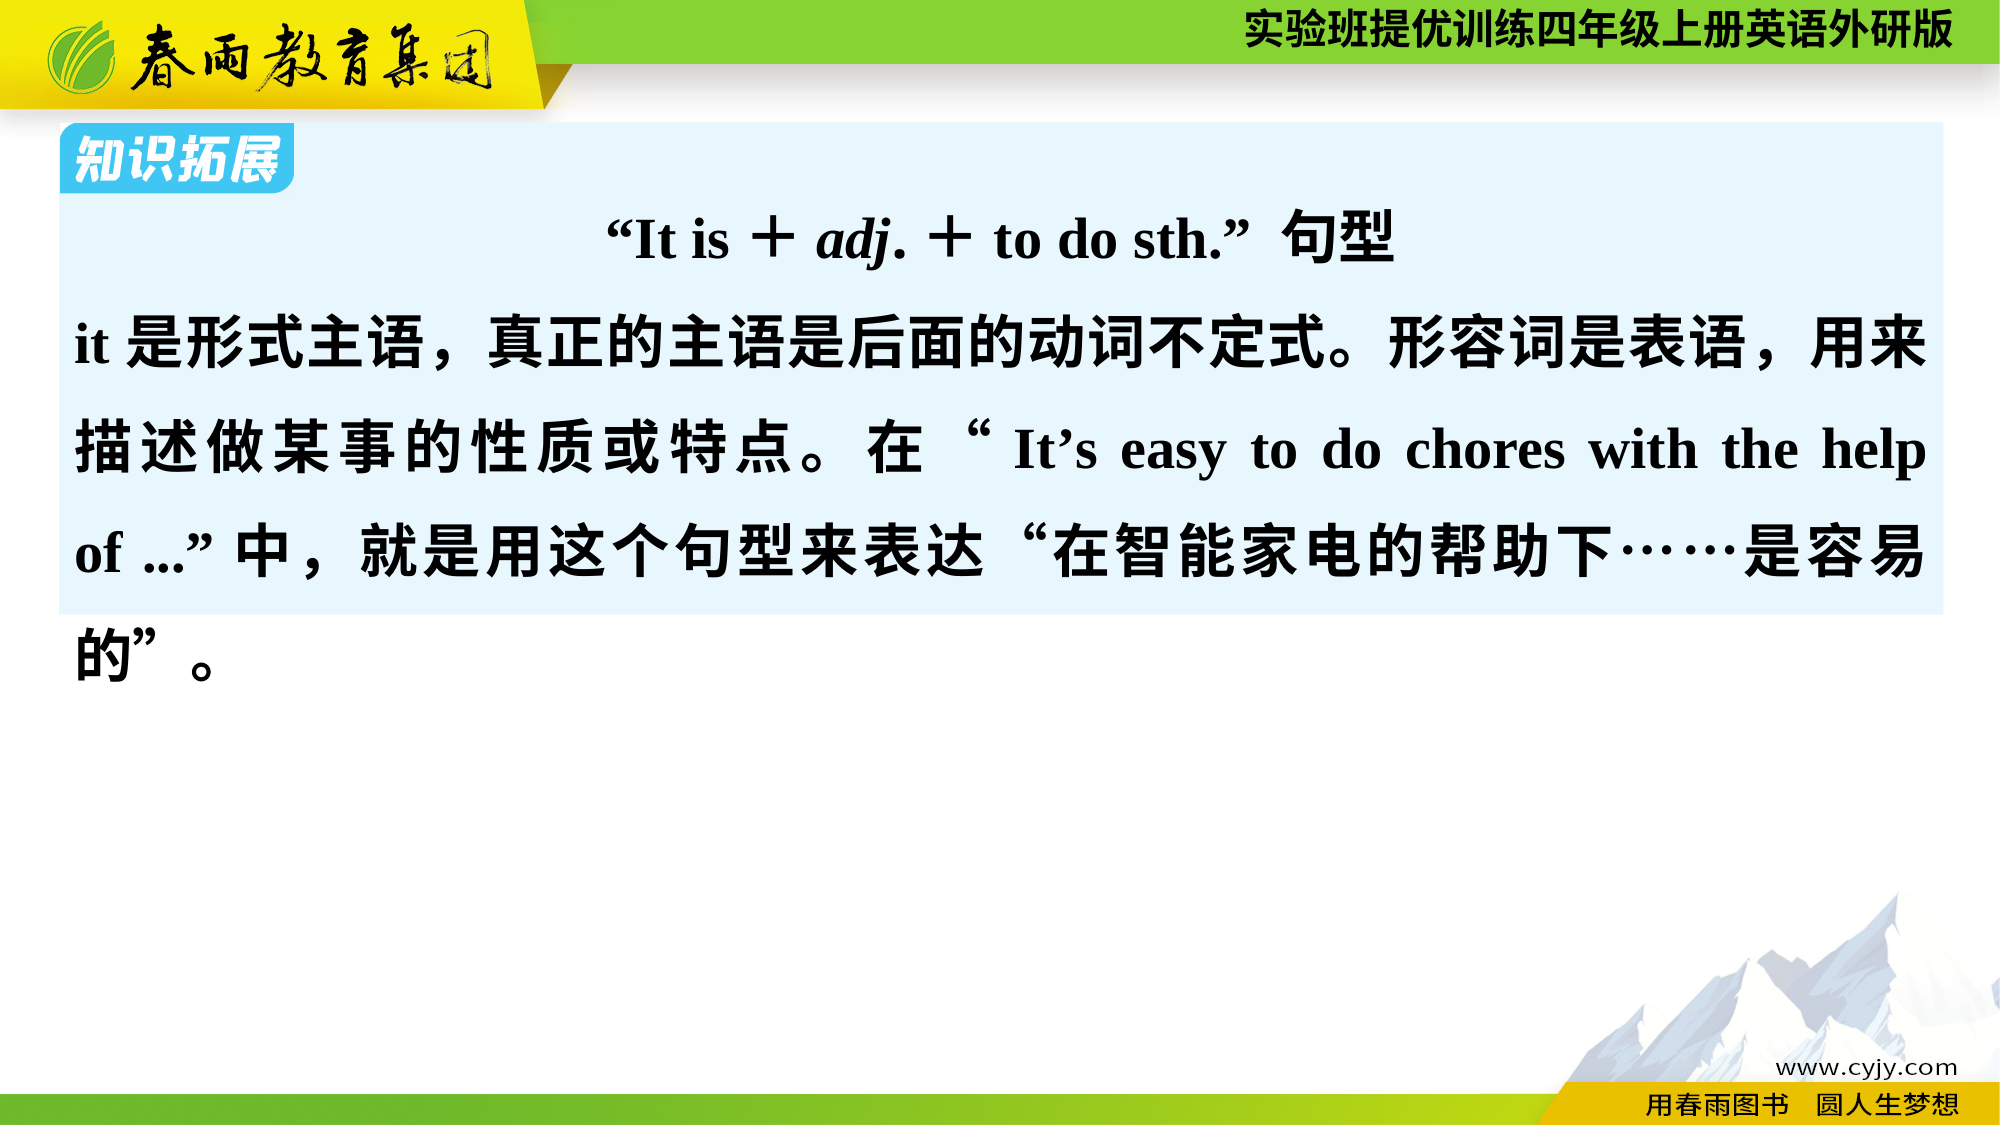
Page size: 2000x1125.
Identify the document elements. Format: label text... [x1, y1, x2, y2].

picture [0, 0, 2000, 1125]
list “It is＋adj.＋to do sth.” 句型 it是形式主语，真正的主语是后面的动词不定式。形容词是表语，用来描述做某事的性质或特点。在“It’s easy to do chores with the help of ...”中，就是用这个句型来表达“在智能家电的帮助下……是容易的”。 [59, 122, 1944, 615]
